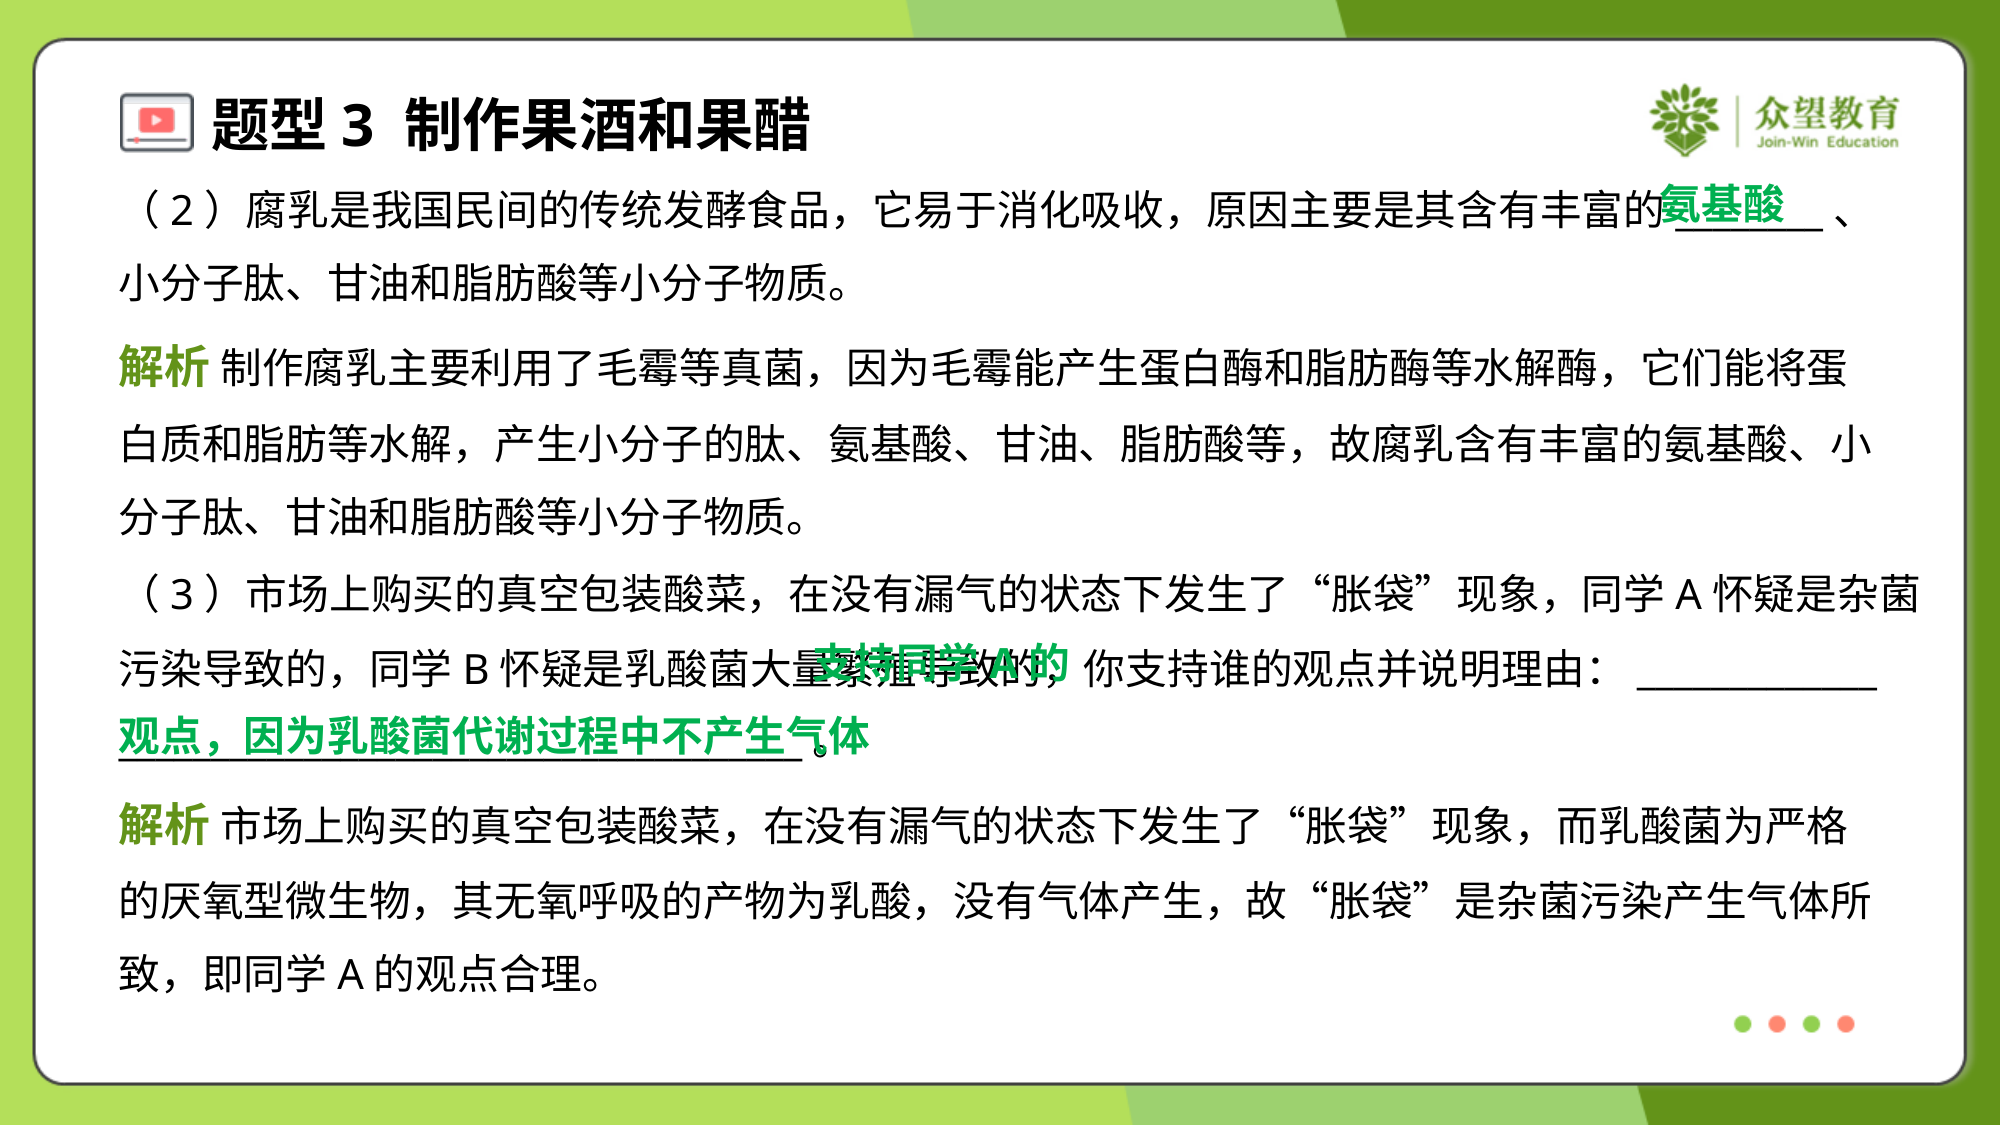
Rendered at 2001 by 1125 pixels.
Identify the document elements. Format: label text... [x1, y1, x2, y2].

text_box 解析 市场上购买的真空包装酸菜，在没有漏气的状态下发生了“胀袋”现象，而乳酸菌为严格 的厌氧型微生物，其无氧呼吸的产物为乳酸，没有气体产生，故“胀袋”是杂菌污染产生气体所 致，即同学A的观点合理。 [118, 773, 1883, 991]
text_box 氨基酸 [1644, 152, 1800, 220]
text_box 解析 制作腐乳主要利用了毛霉等真菌，因为毛霉能产生蛋白酶和脂肪酶等水解酶，它们能将蛋 白质和脂肪等水解，产生小分子的肽、氨基酸、甘油、脂肪酸等，故腐乳含有丰富的氨基酸、小 分子肽、甘油和脂肪酸等小分子物质。 [118, 315, 1883, 534]
text_box （2）腐乳是我国民间的传统发酵食品，它易于消化吸收，原因主要是其含有丰富的________、 小分子肽、甘油和脂肪酸等小分子物质。 [118, 158, 1883, 300]
text_box 支持同学A的 观点，因为乳酸菌代谢过程中不产生气体 [118, 611, 1882, 753]
picture [0, 0, 2000, 1125]
text_box （3）市场上购买的真空包装酸菜，在没有漏气的状态下发生了“胀袋”现象，同学A怀疑是杂菌 污染导致的，同学B怀疑是乳酸菌大量繁殖导致的，你支持谁的观点并说明理由：_____________ _____________________________________。 [118, 543, 1883, 757]
